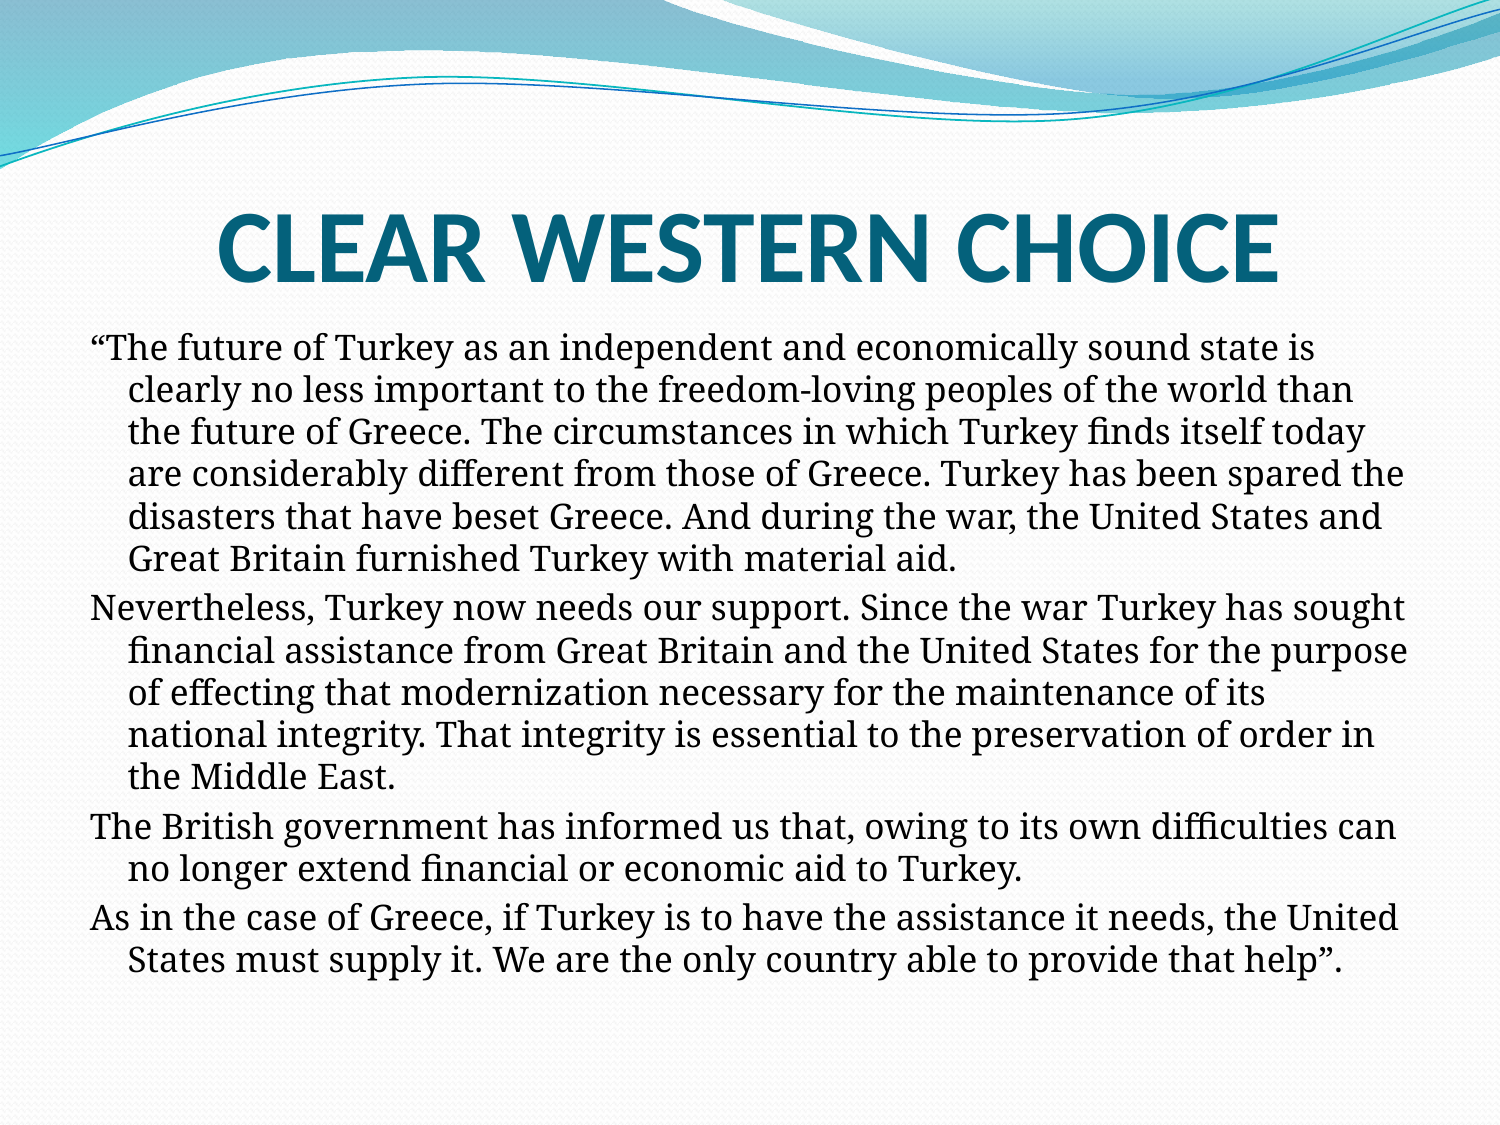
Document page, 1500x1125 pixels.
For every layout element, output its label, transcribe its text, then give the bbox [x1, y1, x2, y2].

list “The future of Turkey as an independent and economically sound state is clearly no less important to the freedom-loving peoples of the world than the future of Greece. The circumstances in which Turkey finds itself today are considerably different from those of Greece. Turkey has been spared the disasters that have beset Greece. And during the war, the United States and Great Britain furnished Turkey with material aid. Nevertheless, Turkey now needs our support. Since the war Turkey has sought financial assistance from Great Britain and the United States for the purpose of effecting that modernization necessary for the maintenance of its national integrity. That integrity is essential to the preservation of order in the Middle East. The British government has informed us that, owing to its own difficulties can no longer extend financial or economic aid to Turkey. As in the case of Greece, if Turkey is to have the assistance it needs, the United States must supply it. We are the only country able to provide that help”. [75, 317, 1425, 1038]
title CLEAR WESTERN CHOICE [75, 115, 1425, 303]
